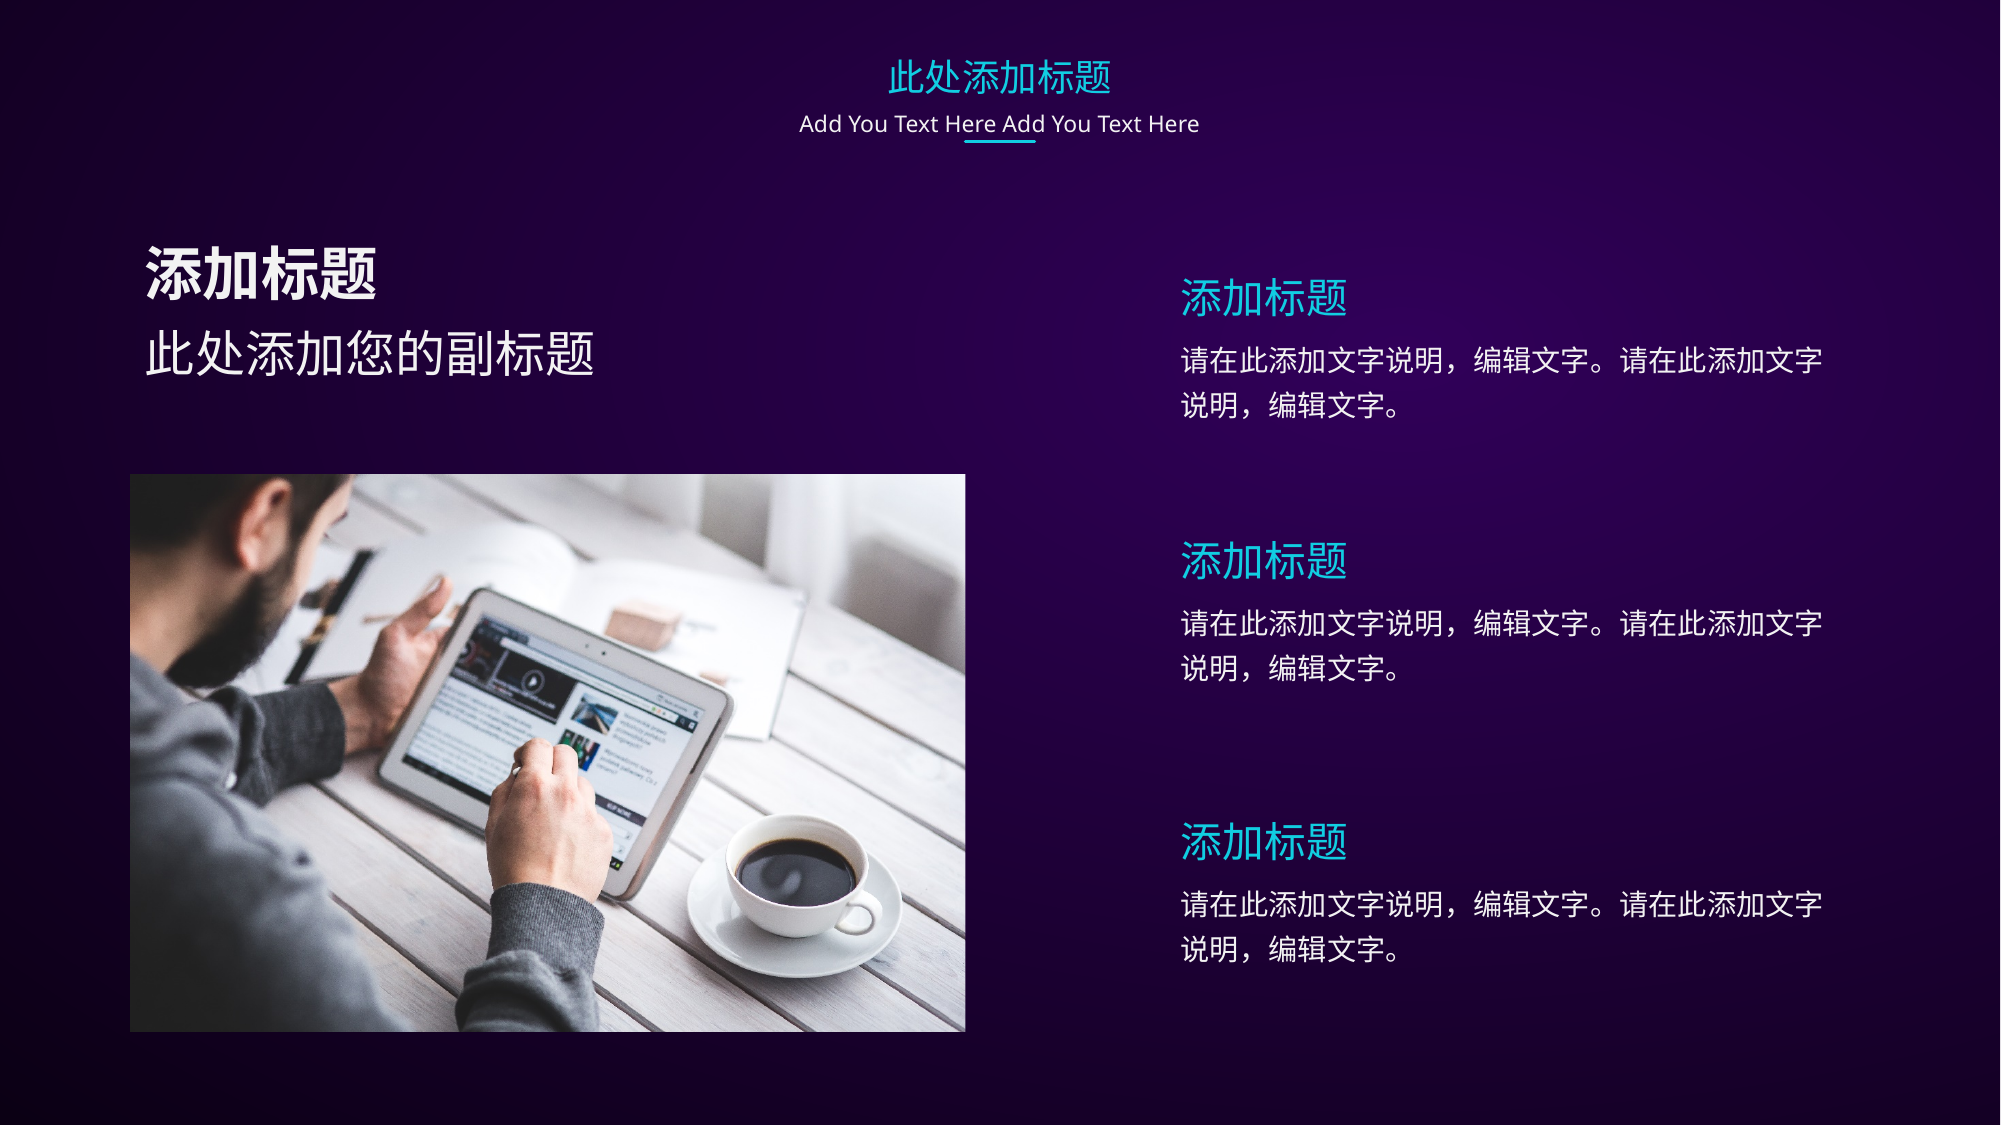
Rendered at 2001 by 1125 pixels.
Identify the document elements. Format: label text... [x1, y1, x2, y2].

text_box 添加标题 [1166, 527, 1386, 592]
picture [0, 0, 2001, 1125]
text_box Add You Text Here Add You Text Here [770, 93, 1230, 145]
text_box 此处添加您的副标题 [130, 315, 705, 390]
text_box 请在此添加文字说明，编辑文字。请在此添加文字说明，编辑文字。 [1166, 587, 1840, 693]
text_box 添加标题 [1166, 807, 1386, 873]
text_box 添加标题 [130, 229, 432, 315]
text_box 请在此添加文字说明，编辑文字。请在此添加文字说明，编辑文字。 [1166, 868, 1840, 974]
text_box 添加标题 [1166, 264, 1386, 330]
text_box 请在此添加文字说明，编辑文字。请在此添加文字说明，编辑文字。 [1166, 324, 1840, 430]
text_box 此处添加标题 [872, 46, 1128, 93]
